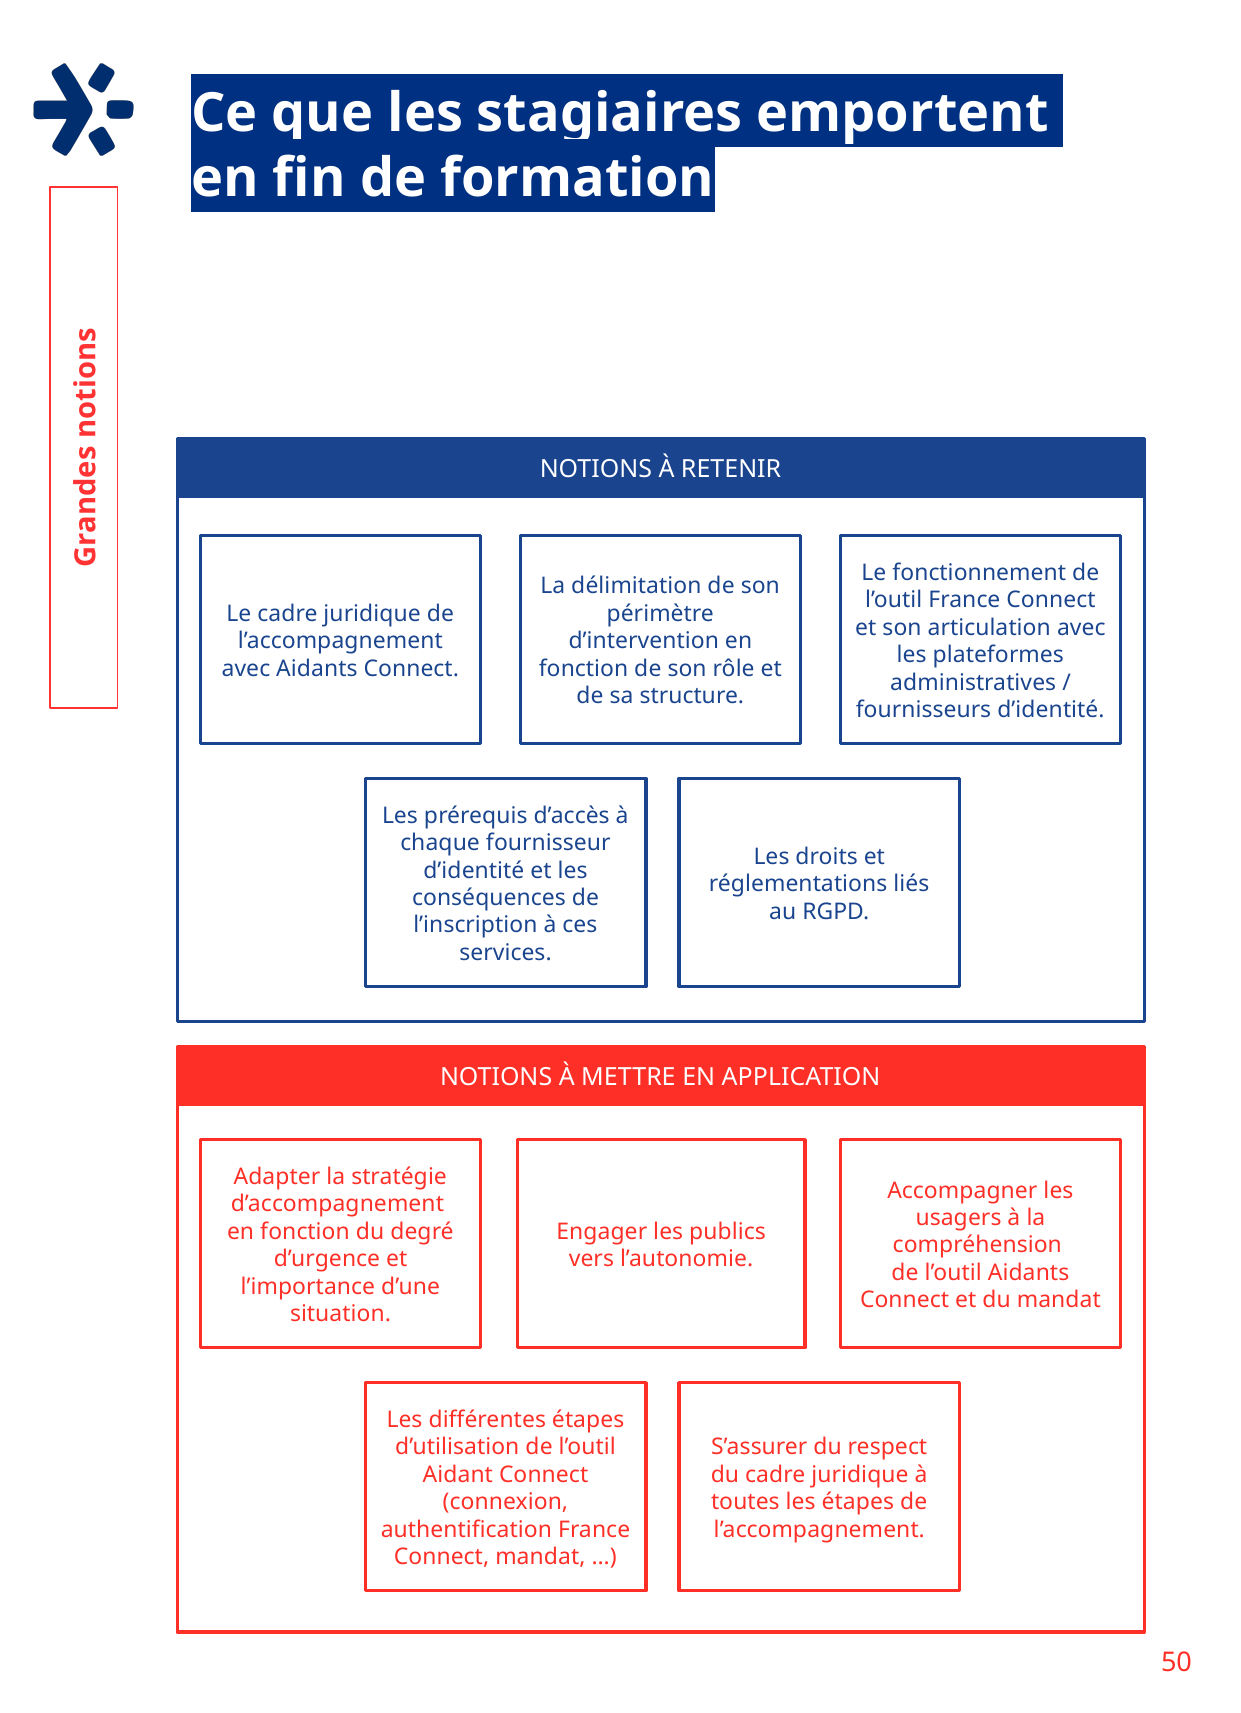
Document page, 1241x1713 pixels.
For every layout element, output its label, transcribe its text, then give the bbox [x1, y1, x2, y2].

text_box Les différentes étapes d’utilisation de l’outil Aidant Connect (connexion, authentification France Connect, mandat, …) [365, 1382, 646, 1591]
text_box Ce que les stagiaires emportent en fin de formation [185, 71, 1241, 213]
text_box Les prérequis d’accès à chaque fournisseur d’identité et les conséquences de l’inscription à ces services. [365, 778, 646, 987]
picture [32, 61, 135, 157]
text_box Grandes notions [49, 187, 118, 709]
text_box Le fonctionnement de l’outil France Connect et son articulation avec les plateformes administratives / fournisseurs d’identité. [840, 535, 1121, 744]
slide_number ‹#› [1136, 1621, 1211, 1705]
text_box NOTIONS À METTRE EN APPLICATION [177, 1046, 1145, 1105]
text_box Accompagner les usagers à la compréhension de l’outil Aidants Connect et du mandat [840, 1139, 1121, 1348]
text_box La délimitation de son périmètre d’intervention en fonction de son rôle et de sa structure. [520, 535, 801, 744]
text_box S’assurer du respect du cadre juridique à toutes les étapes de l’accompagnement. [679, 1382, 960, 1591]
text_box NOTIONS À RETENIR [177, 438, 1145, 497]
text_box Les droits et réglementations liés au RGPD. [679, 778, 960, 987]
text_box Le cadre juridique de l’accompagnement avec Aidants Connect. [200, 535, 481, 744]
text_box Adapter la stratégie d’accompagnement en fonction du degré d’urgence et l’importance d’une situation. [200, 1139, 481, 1348]
text_box [177, 497, 1145, 1022]
text_box [177, 1105, 1145, 1632]
text_box Engager les publics vers l’autonomie. [517, 1139, 805, 1348]
